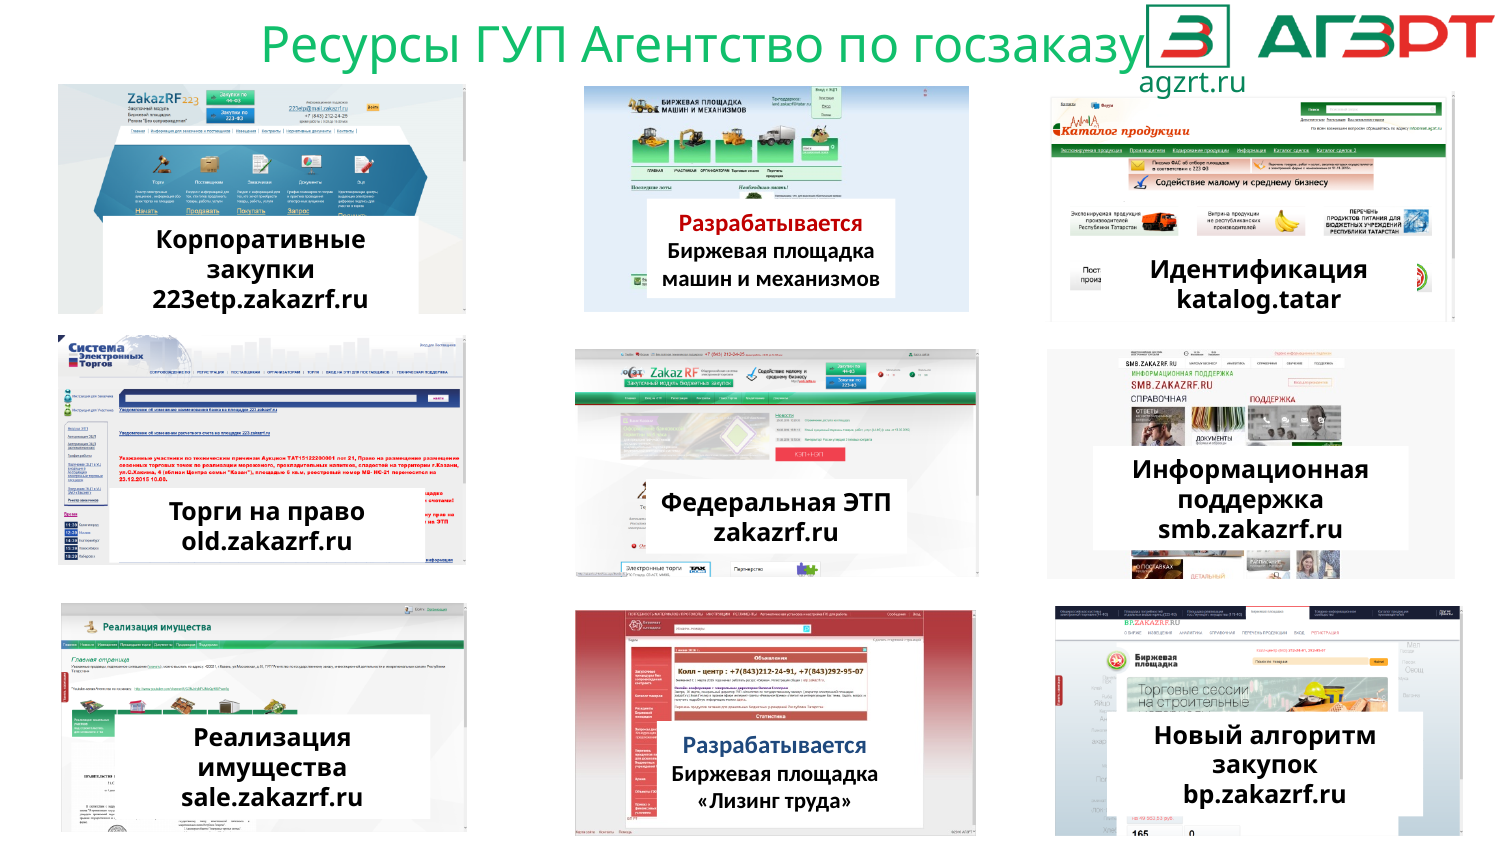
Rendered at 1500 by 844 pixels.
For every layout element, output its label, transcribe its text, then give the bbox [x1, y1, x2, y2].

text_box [1045, 91, 1455, 322]
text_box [61, 603, 467, 832]
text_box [584, 86, 969, 312]
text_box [58, 335, 467, 565]
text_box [58, 83, 466, 323]
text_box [574, 610, 976, 836]
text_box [1055, 606, 1463, 836]
footer Ресурсы ГУП Агентство по госзаказу [112, 20, 1140, 65]
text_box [1047, 349, 1455, 579]
text_box agzrt.ru [1123, 55, 1262, 89]
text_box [574, 349, 979, 577]
picture [1145, 4, 1495, 68]
